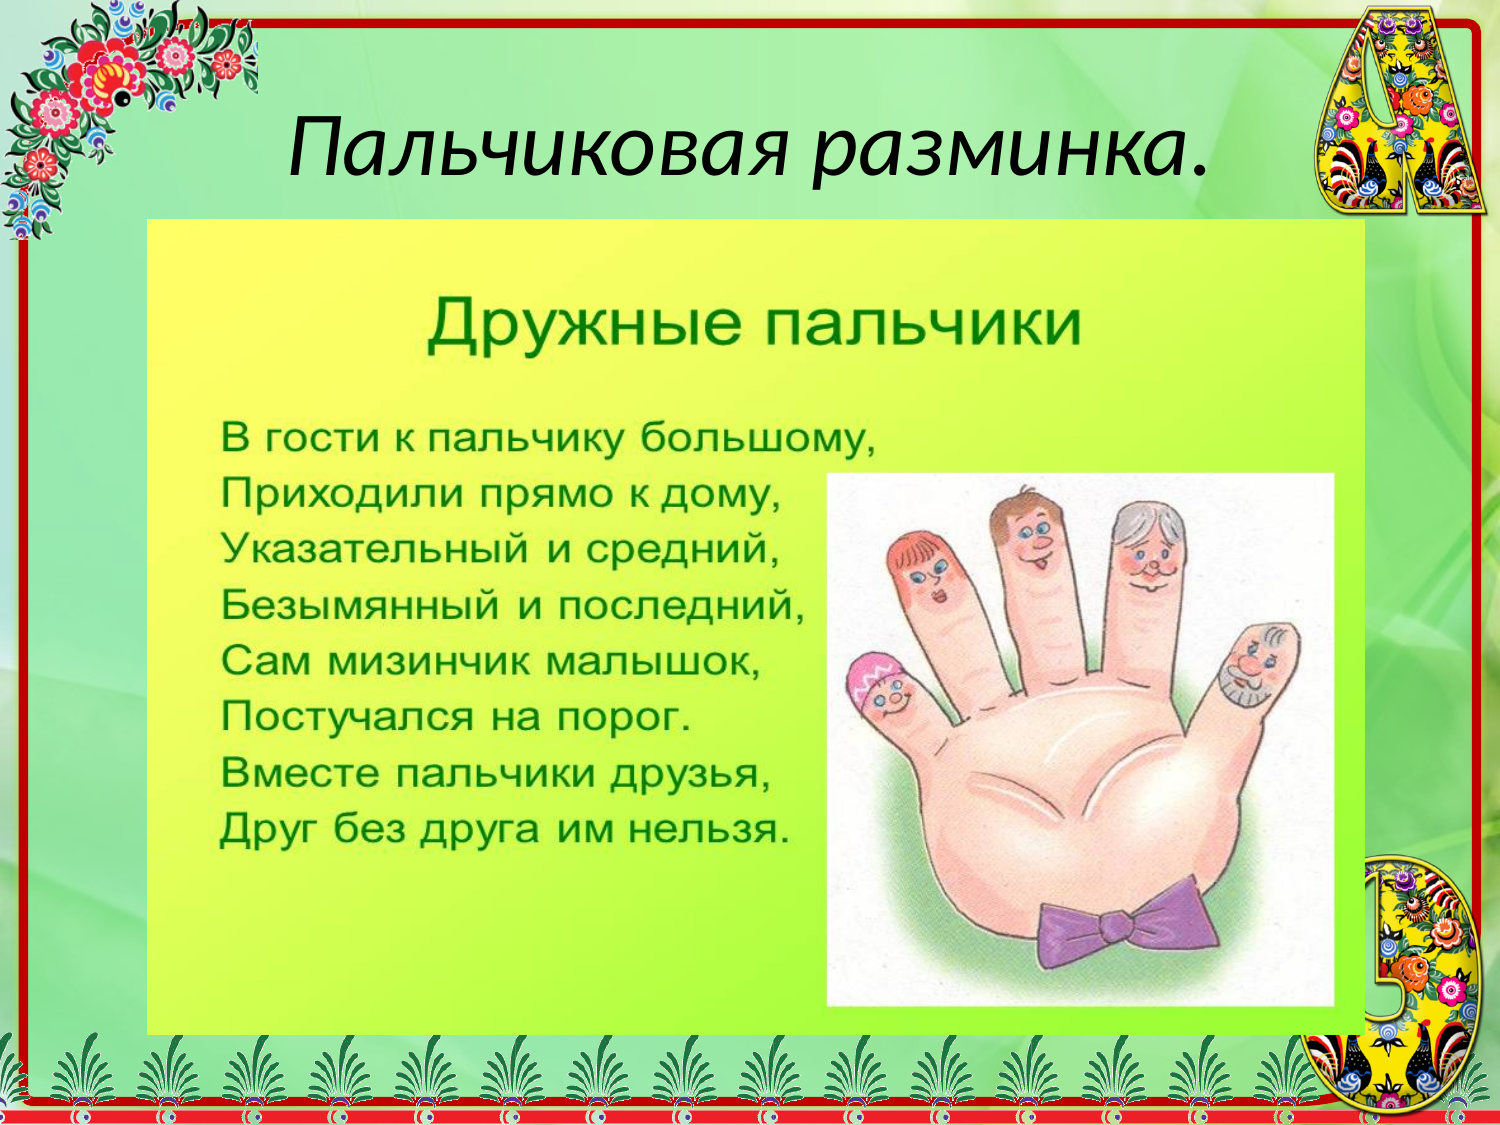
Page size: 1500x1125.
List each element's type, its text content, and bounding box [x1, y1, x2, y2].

picture [0, 0, 1500, 1125]
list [147, 219, 1365, 1036]
title Пальчиковая разминка. [75, 45, 1425, 233]
